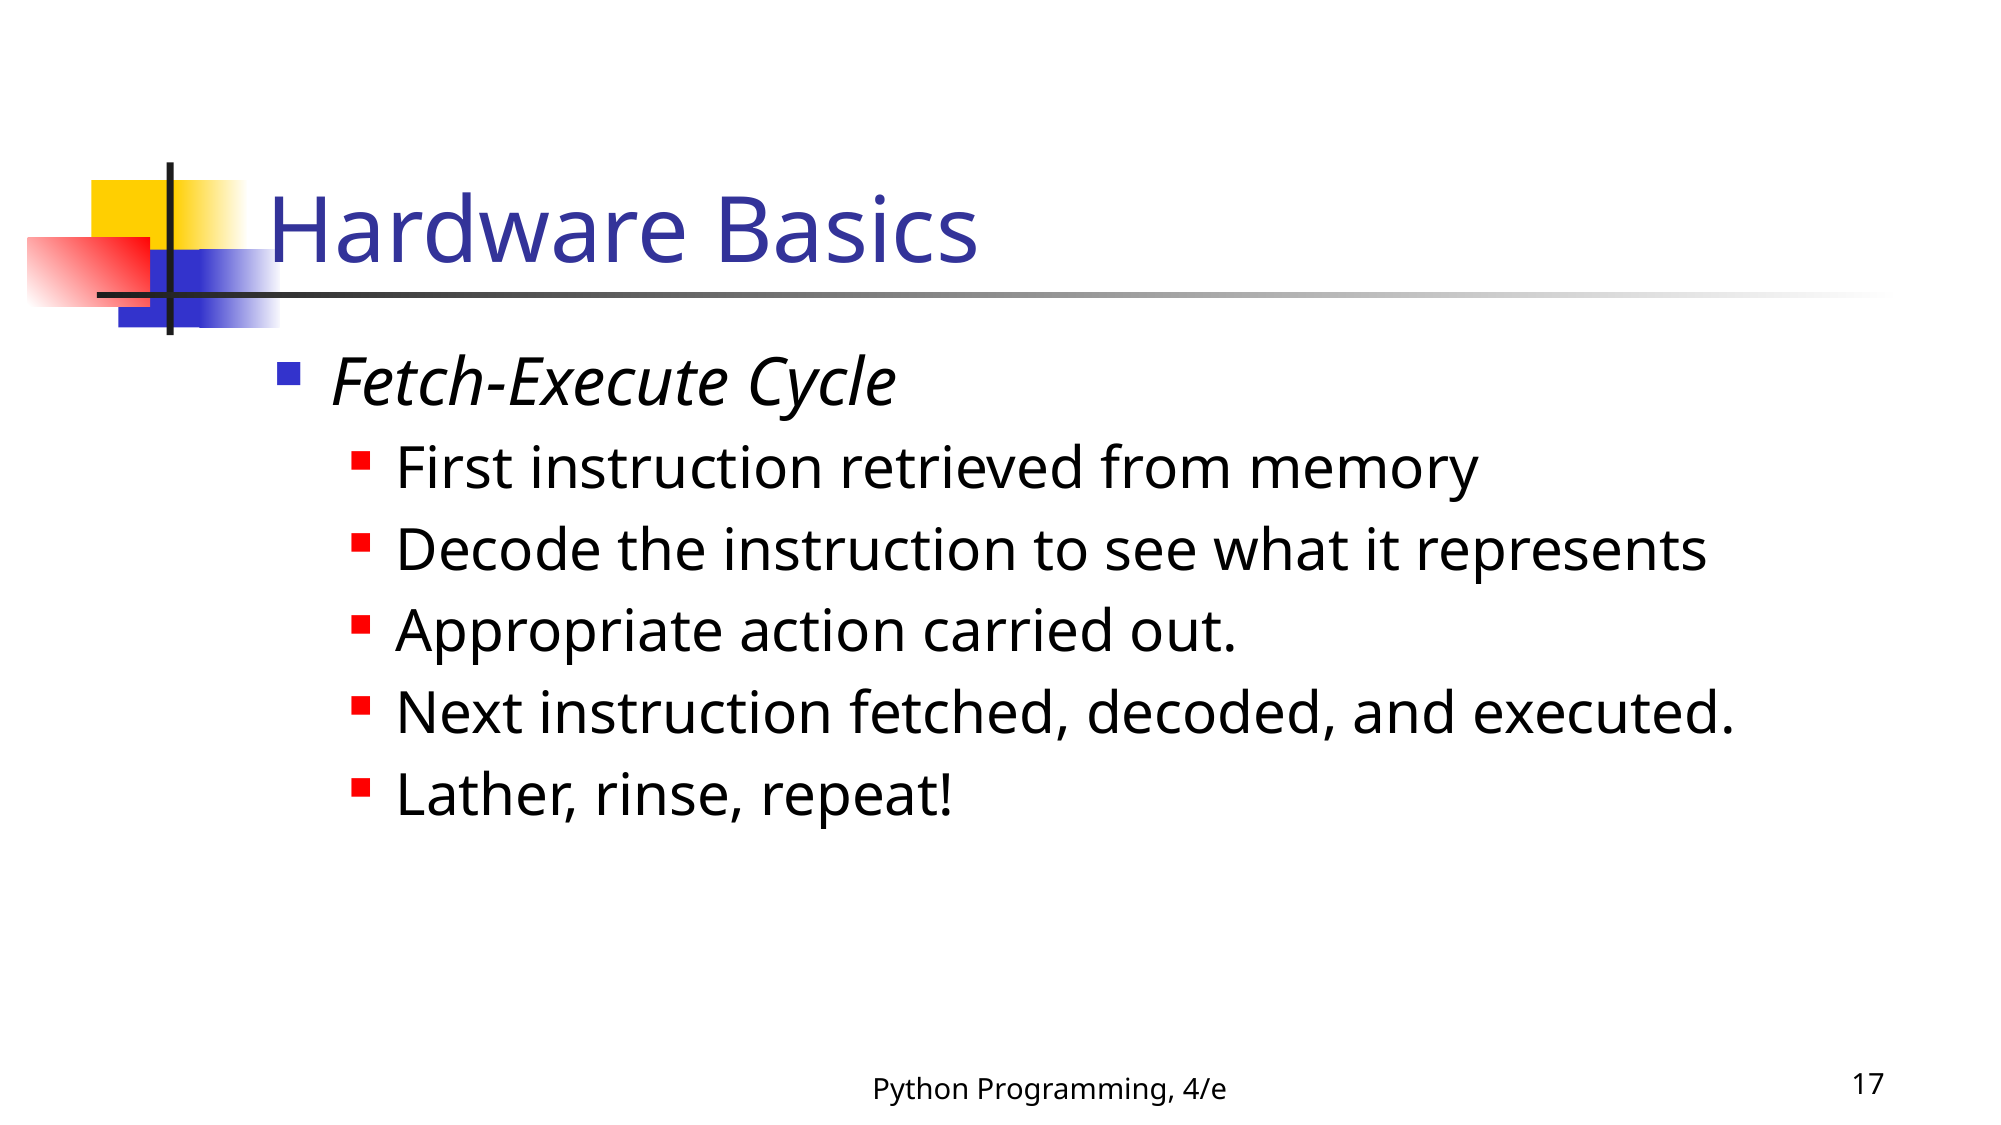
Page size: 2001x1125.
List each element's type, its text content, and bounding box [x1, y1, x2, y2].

footer Python Programming, 4/e [733, 1037, 1367, 1113]
slide_number 17 [1483, 1037, 1901, 1113]
list Fetch-Execute Cycle First instruction retrieved from memory Decode the instruction to see what it represents Appropriate action carried out. Next instruction fetched, decoded, and executed. Lather, rinse, repeat! [258, 331, 1959, 1006]
title Hardware Basics [251, 101, 1957, 289]
